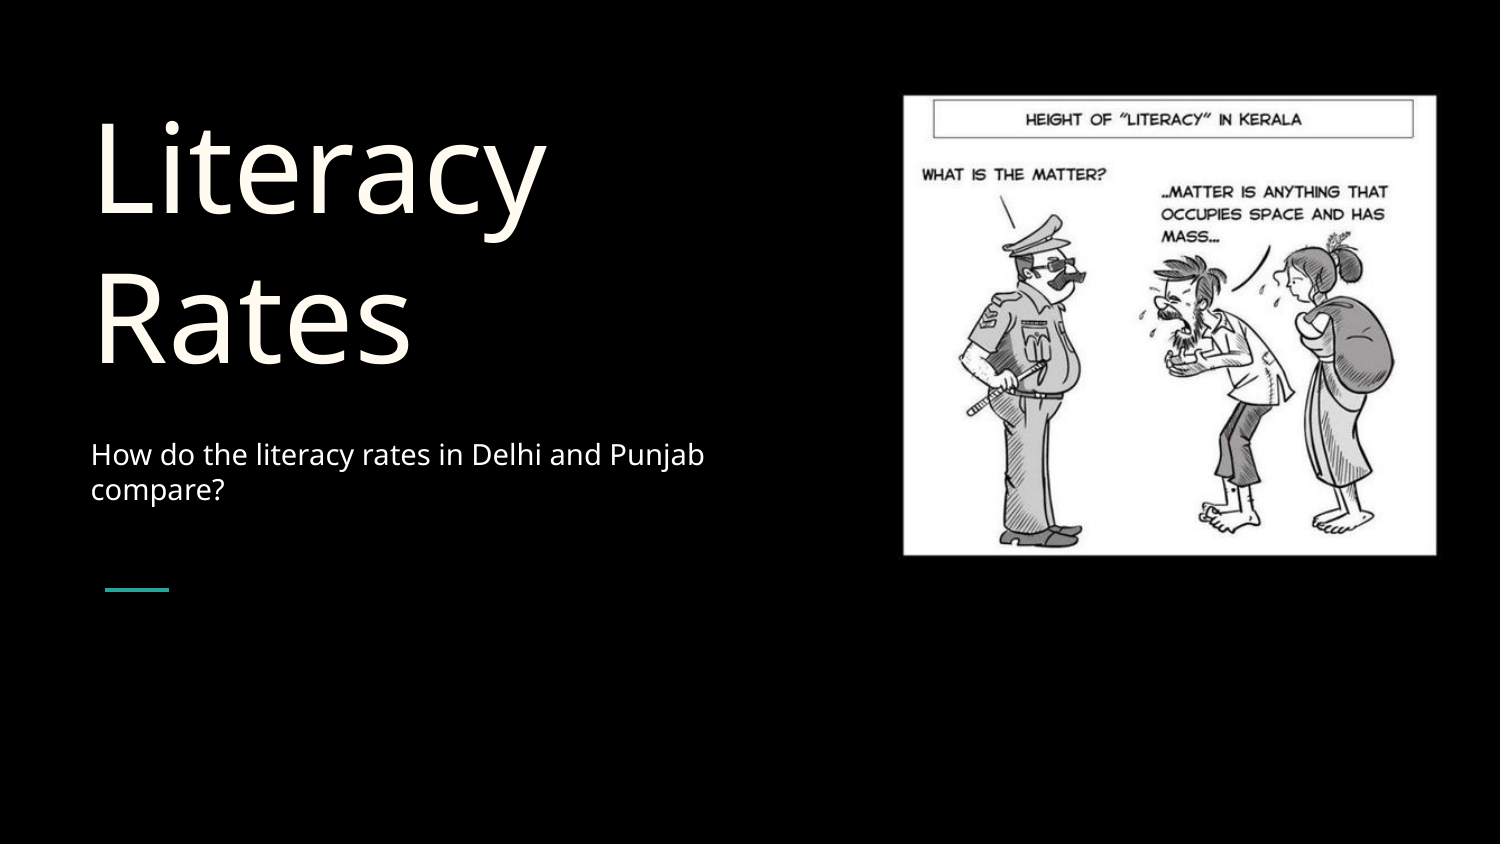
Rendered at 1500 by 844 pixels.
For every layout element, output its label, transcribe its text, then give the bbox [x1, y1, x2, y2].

picture [898, 90, 1442, 561]
text_box How do the literacy rates in Delhi and Punjab compare? [75, 421, 856, 523]
title Literacy Rates [75, 187, 853, 421]
